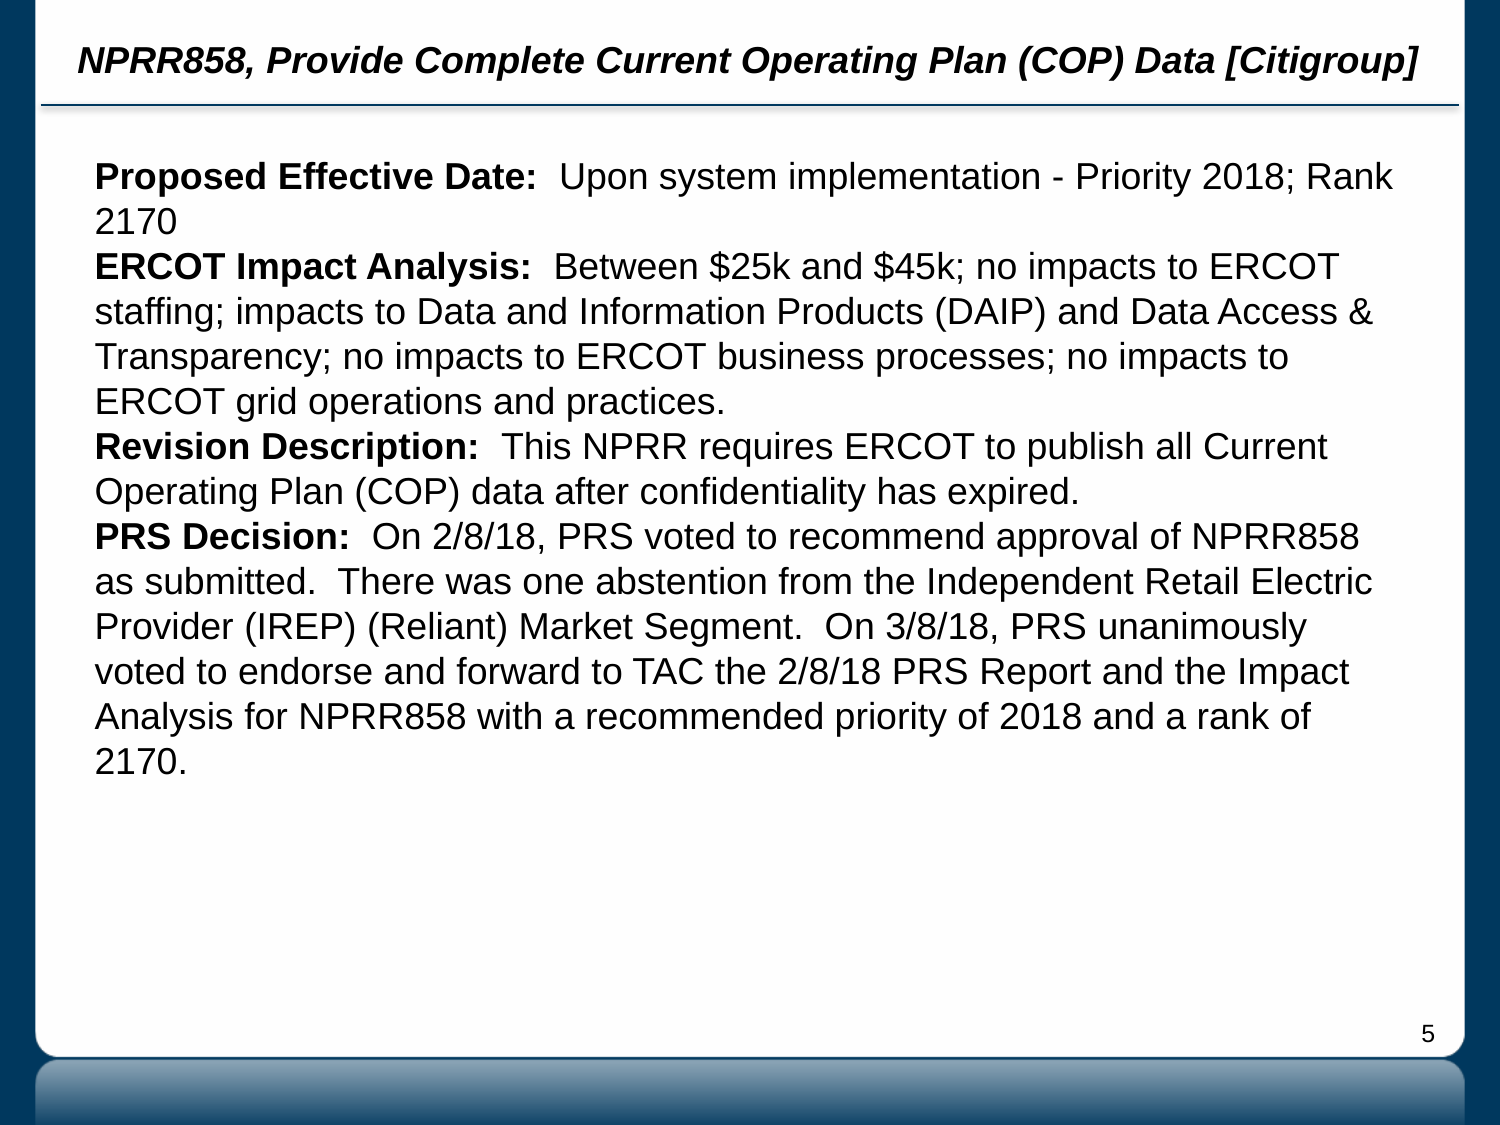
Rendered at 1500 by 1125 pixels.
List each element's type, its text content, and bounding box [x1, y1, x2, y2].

picture [35, 0, 1465, 1125]
text_box Proposed Effective Date: Upon system implementation - Priority 2018; Rank 2170 ERCOT Impact Analysis: Between $25k and $45k; no impacts to ERCOT staffing; impacts to Data and Information Products (DAIP) and Data Access & Transparency; no impacts to ERCOT business processes; no impacts to ERCOT grid operations and practices. Revision Description: This NPRR requires ERCOT to publish all Current Operating Plan (COP) data after confidentiality has expired. PRS Decision: On 2/8/18, PRS voted to recommend approval of NPRR858 as submitted. There was one abstention from the Independent Retail Electric Provider (IREP) (Reliant) Market Segment. On 3/8/18, PRS unanimously voted to endorse and forward to TAC the 2/8/18 PRS Report and the Impact Analysis for NPRR858 with a recommended priority of 2018 and a rank of 2170. [79, 144, 1419, 789]
title NPRR858, Provide Complete Current Operating Plan (COP) Data [Citigroup] [62, 20, 1450, 97]
